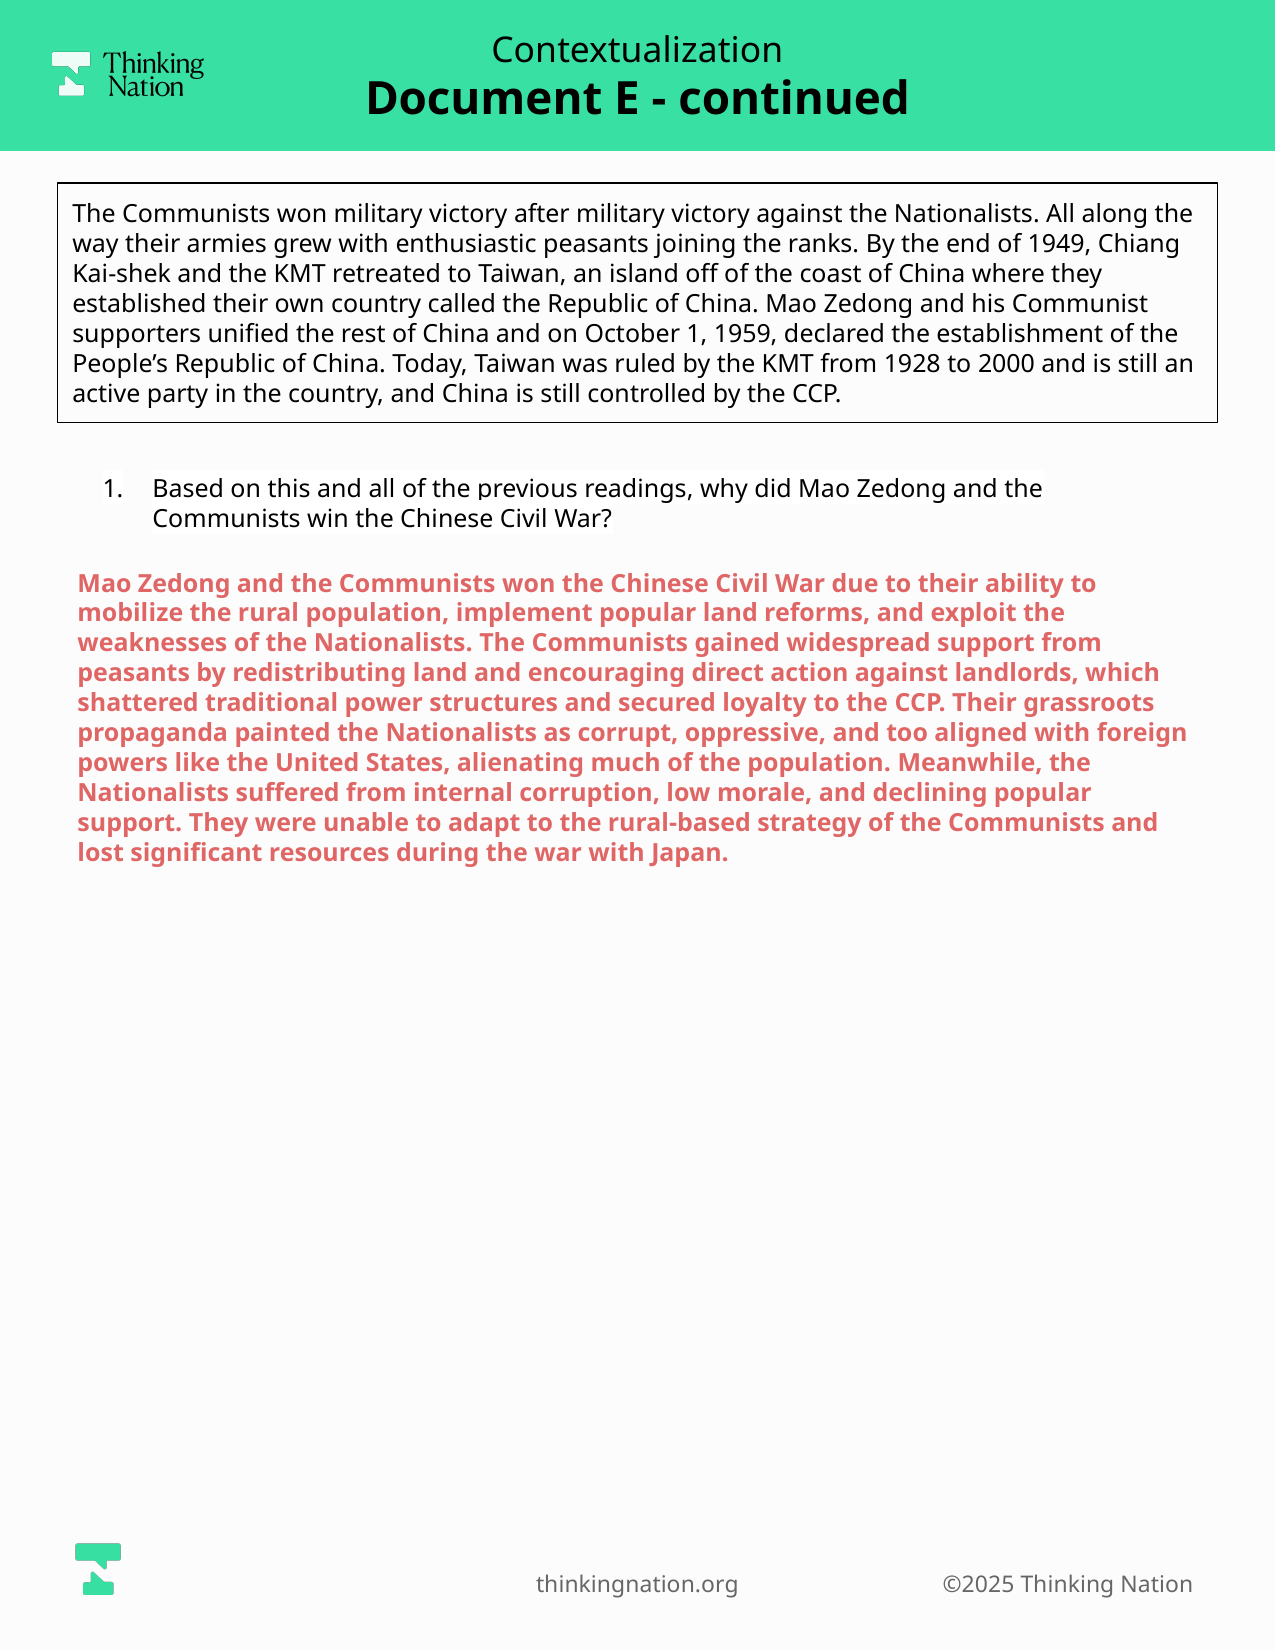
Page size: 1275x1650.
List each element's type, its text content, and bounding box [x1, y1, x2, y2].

text_box thinkingnation.org [486, 1553, 789, 1605]
picture [35, 37, 210, 110]
text_box ©2025 Thinking Nation [907, 1553, 1210, 1605]
text_box Based on this and all of the previous readings, why did Mao Zedong and the Communists win the Chinese Civil War? Mao Zedong and the Communists won the Chinese Civil War due to their ability to mobilize the rural population, implement popular land reforms, and exploit the weaknesses of the Nationalists. The Communists gained widespread support from peasants by redistributing land and encouraging direct action against landlords, which shattered traditional power structures and secured loyalty to the CCP. Their grassroots propaganda painted the Nationalists as corrupt, oppressive, and too aligned with foreign powers like the United States, alienating much of the population. Meanwhile, the Nationalists suffered from internal corruption, low morale, and declining popular support. They were unable to adapt to the rural-based strategy of the Communists and lost significant resources during the war with Japan. [62, 457, 1210, 1127]
text_box Contextualization Document E - continued [0, 0, 1275, 151]
text_box The Communists won military victory after military victory against the Nationalists. All along the way their armies grew with enthusiastic peasants joining the ranks. By the end of 1949, Chiang Kai-shek and the KMT retreated to Taiwan, an island off of the coast of China where they established their own country called the Republic of China. Mao Zedong and his Communist supporters unified the rest of China and on October 1, 1959, declared the establishment of the People’s Republic of China. Today, Taiwan was ruled by the KMT from 1928 to 2000 and is still an active party in the country, and China is still controlled by the CCP. [57, 182, 1218, 423]
picture [62, 1533, 134, 1605]
